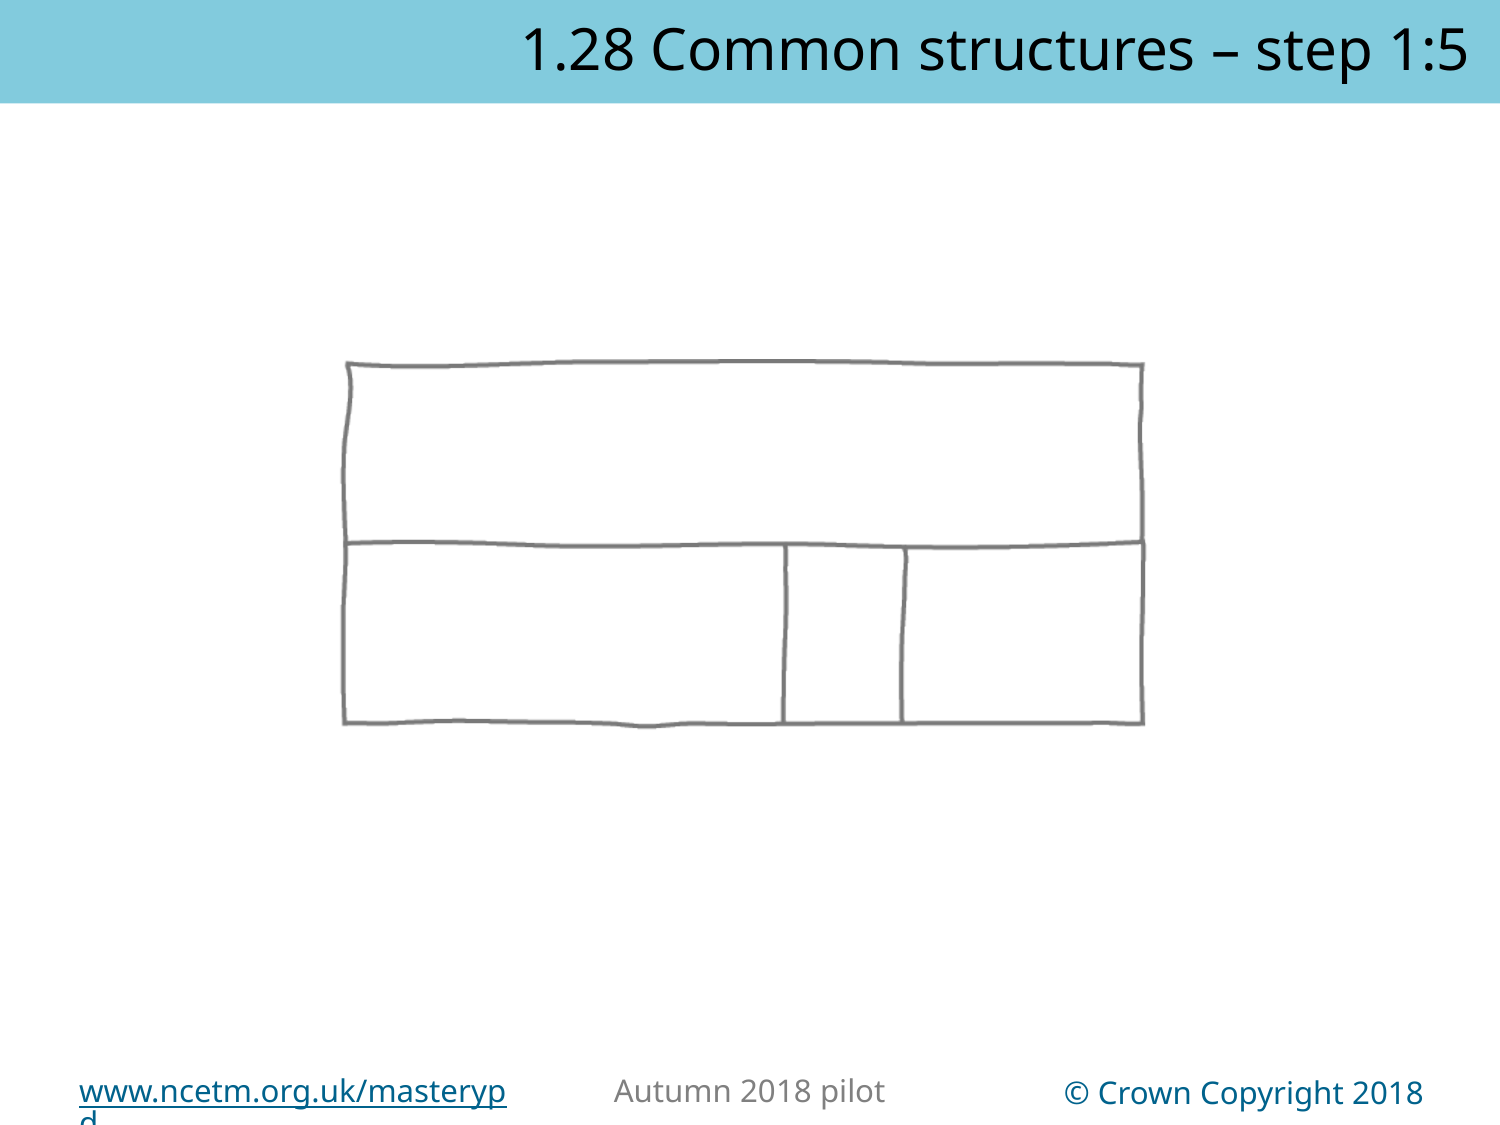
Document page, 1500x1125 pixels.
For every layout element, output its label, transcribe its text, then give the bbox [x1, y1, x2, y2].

list 1.28 Common structures – step 1:5 [0, 0, 1500, 104]
picture [101, 359, 1399, 765]
